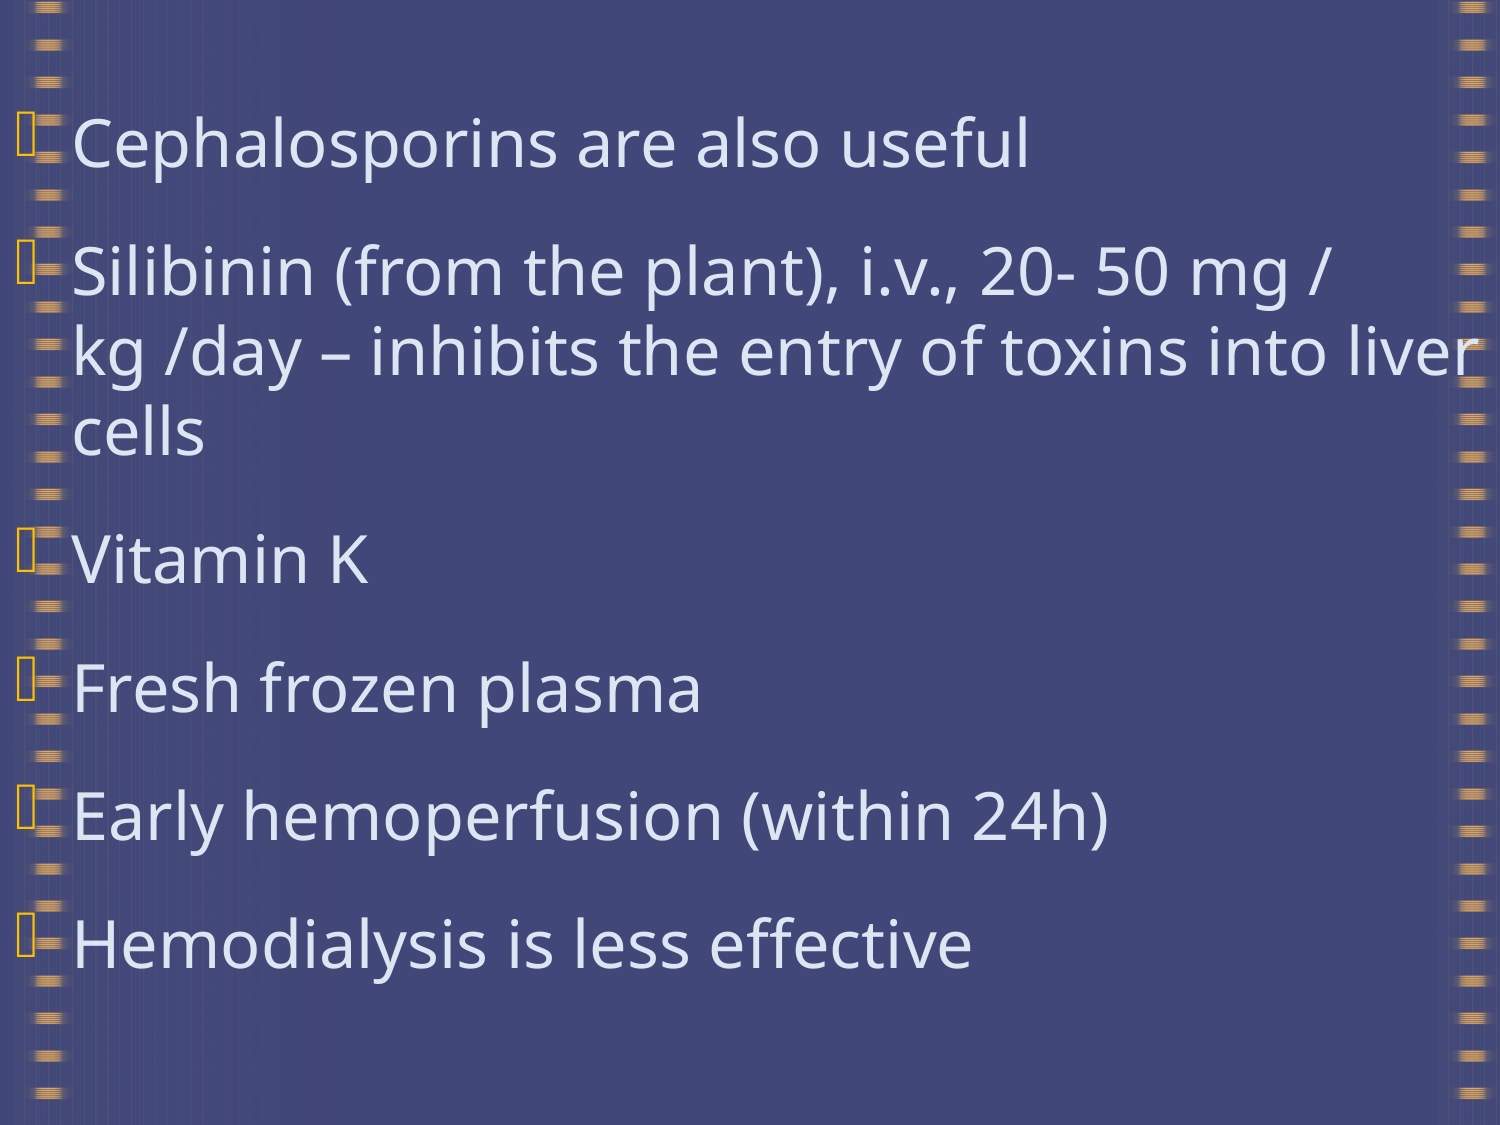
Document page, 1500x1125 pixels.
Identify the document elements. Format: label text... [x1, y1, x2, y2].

text_box Cephalosporins are also useful Silibinin (from the plant), i.v., 20- 50 mg / kg /day – inhibits the entry of toxins into liver cells Vitamin K Fresh frozen plasma Early hemoperfusion (within 24h) Hemodialysis is less effective [0, 0, 1500, 1125]
